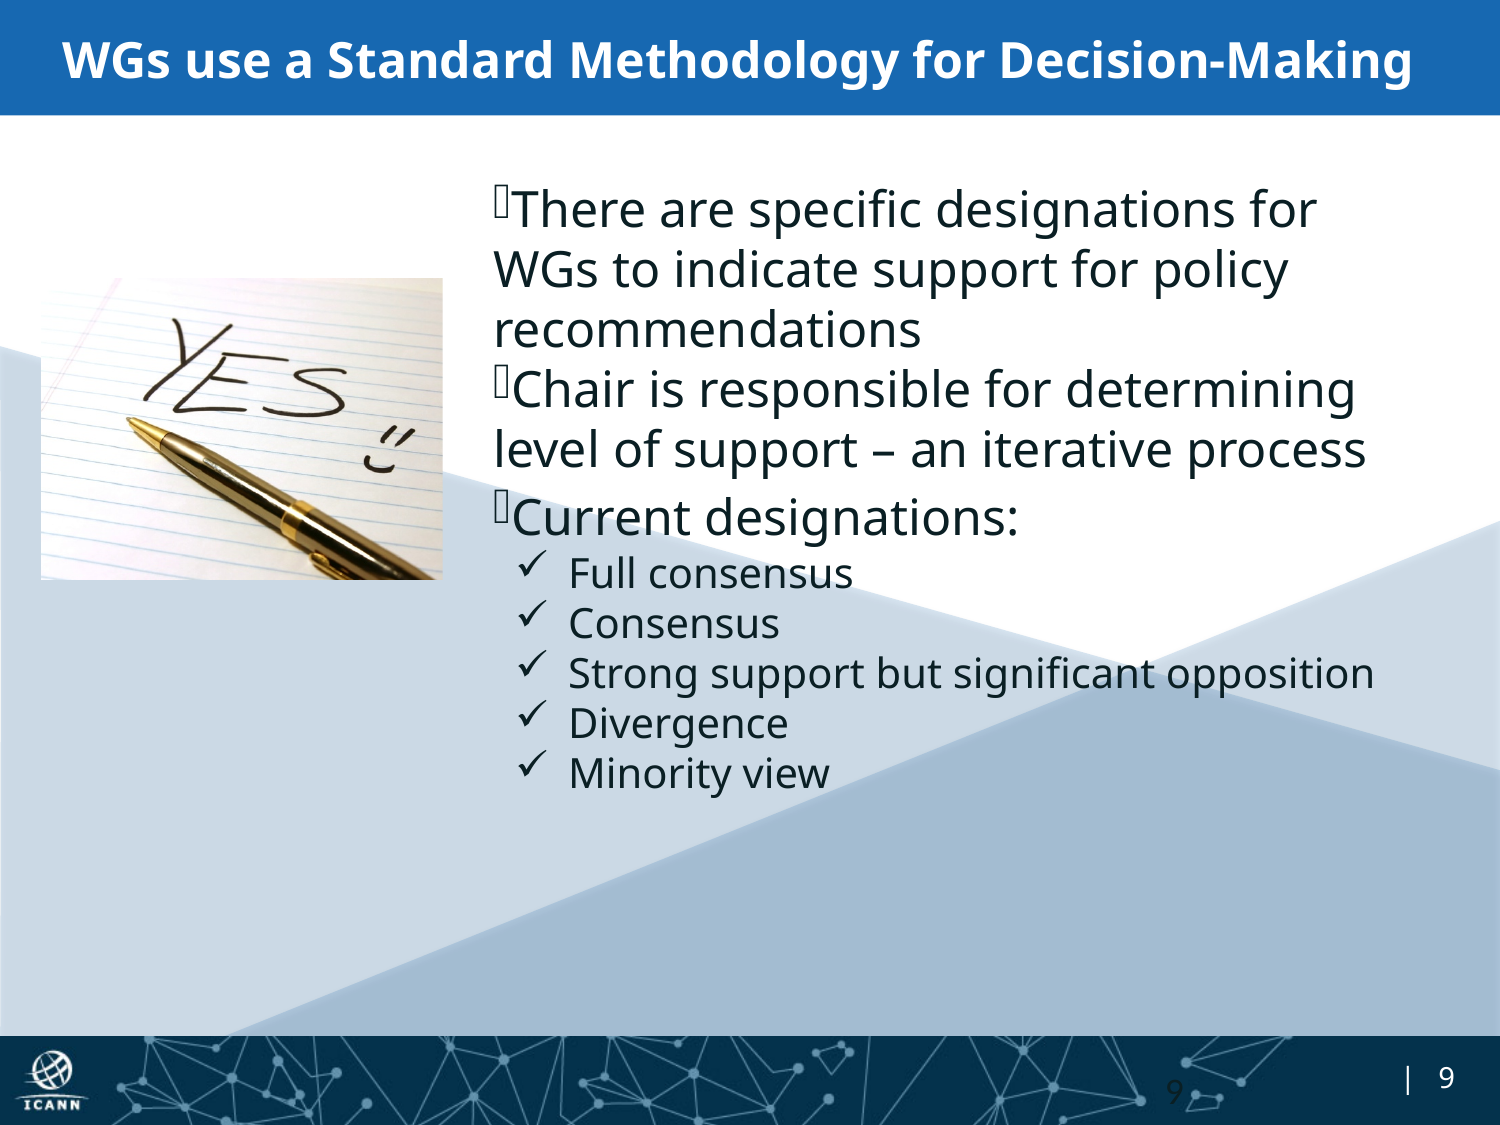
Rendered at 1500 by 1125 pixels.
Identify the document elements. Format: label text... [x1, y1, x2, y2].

slide_number 9 [1149, 1059, 1500, 1120]
list There are specific designations for WGs to indicate support for policy recommendations Chair is responsible for determining level of support – an iterative process Current designations: Full consensus Consensus Strong support but significant opposition Divergence Minority view [478, 169, 1423, 849]
title WGs use a Standard Methodology for Decision-Making [0, 0, 1500, 116]
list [40, 278, 443, 581]
picture [0, 1036, 1500, 1125]
